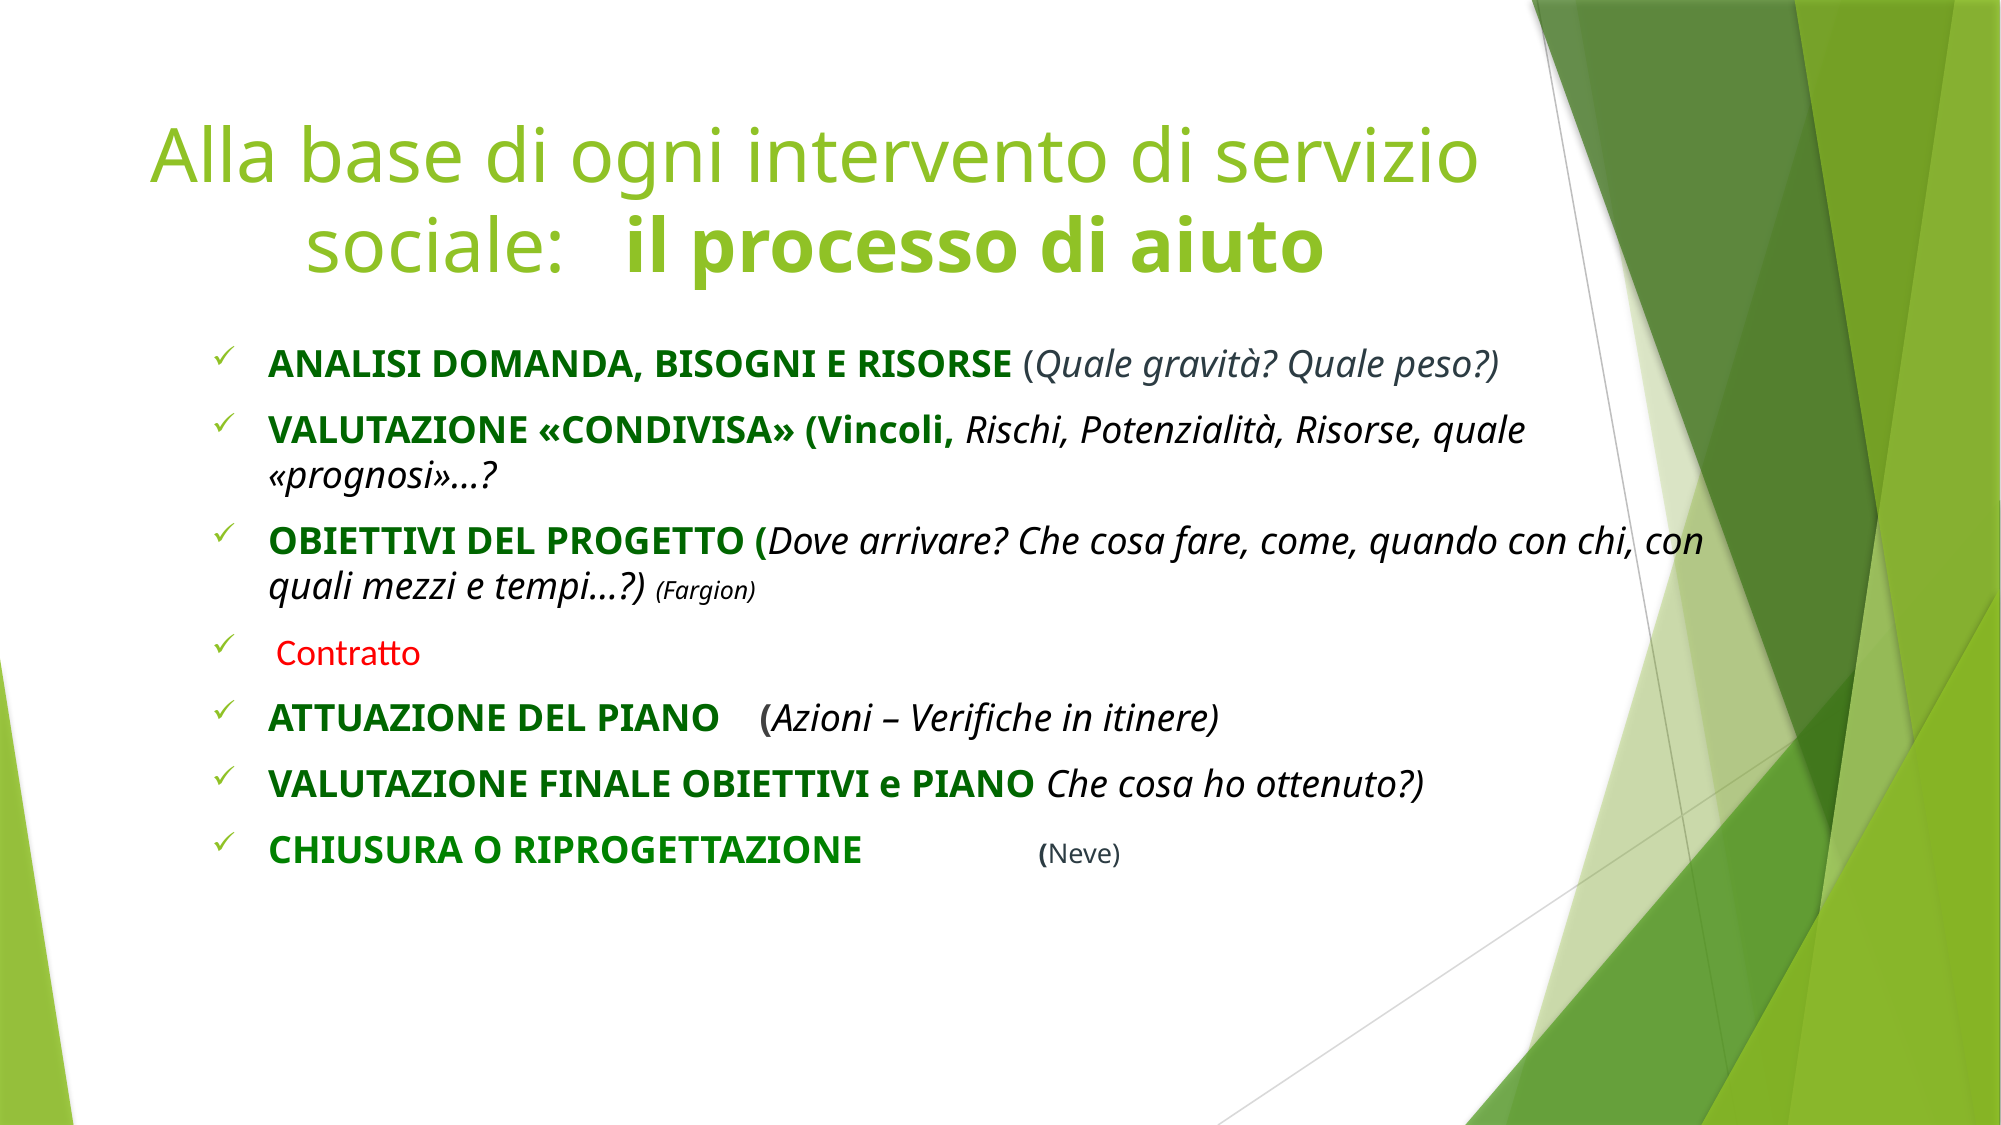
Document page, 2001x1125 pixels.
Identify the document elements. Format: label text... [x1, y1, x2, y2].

title Alla base di ogni intervento di servizio sociale: il processo di aiuto [111, 99, 1522, 317]
list ANALISI DOMANDA, BISOGNI E RISORSE (Quale gravità? Quale peso?) VALUTAZIONE «CONDIVISA» (Vincoli, Rischi, Potenzialità, Risorse, quale «prognosi»…? OBIETTIVI DEL PROGETTO (Dove arrivare? Che cosa fare, come, quando con chi, con quali mezzi e tempi…?) (Fargion) Contratto ATTUAZIONE DEL PIANO (Azioni – Verifiche in itinere) VALUTAZIONE FINALE OBIETTIVI e PIANO Che cosa ho ottenuto?) CHIUSURA O RIPROGETTAZIONE (Neve) [196, 267, 1772, 1005]
